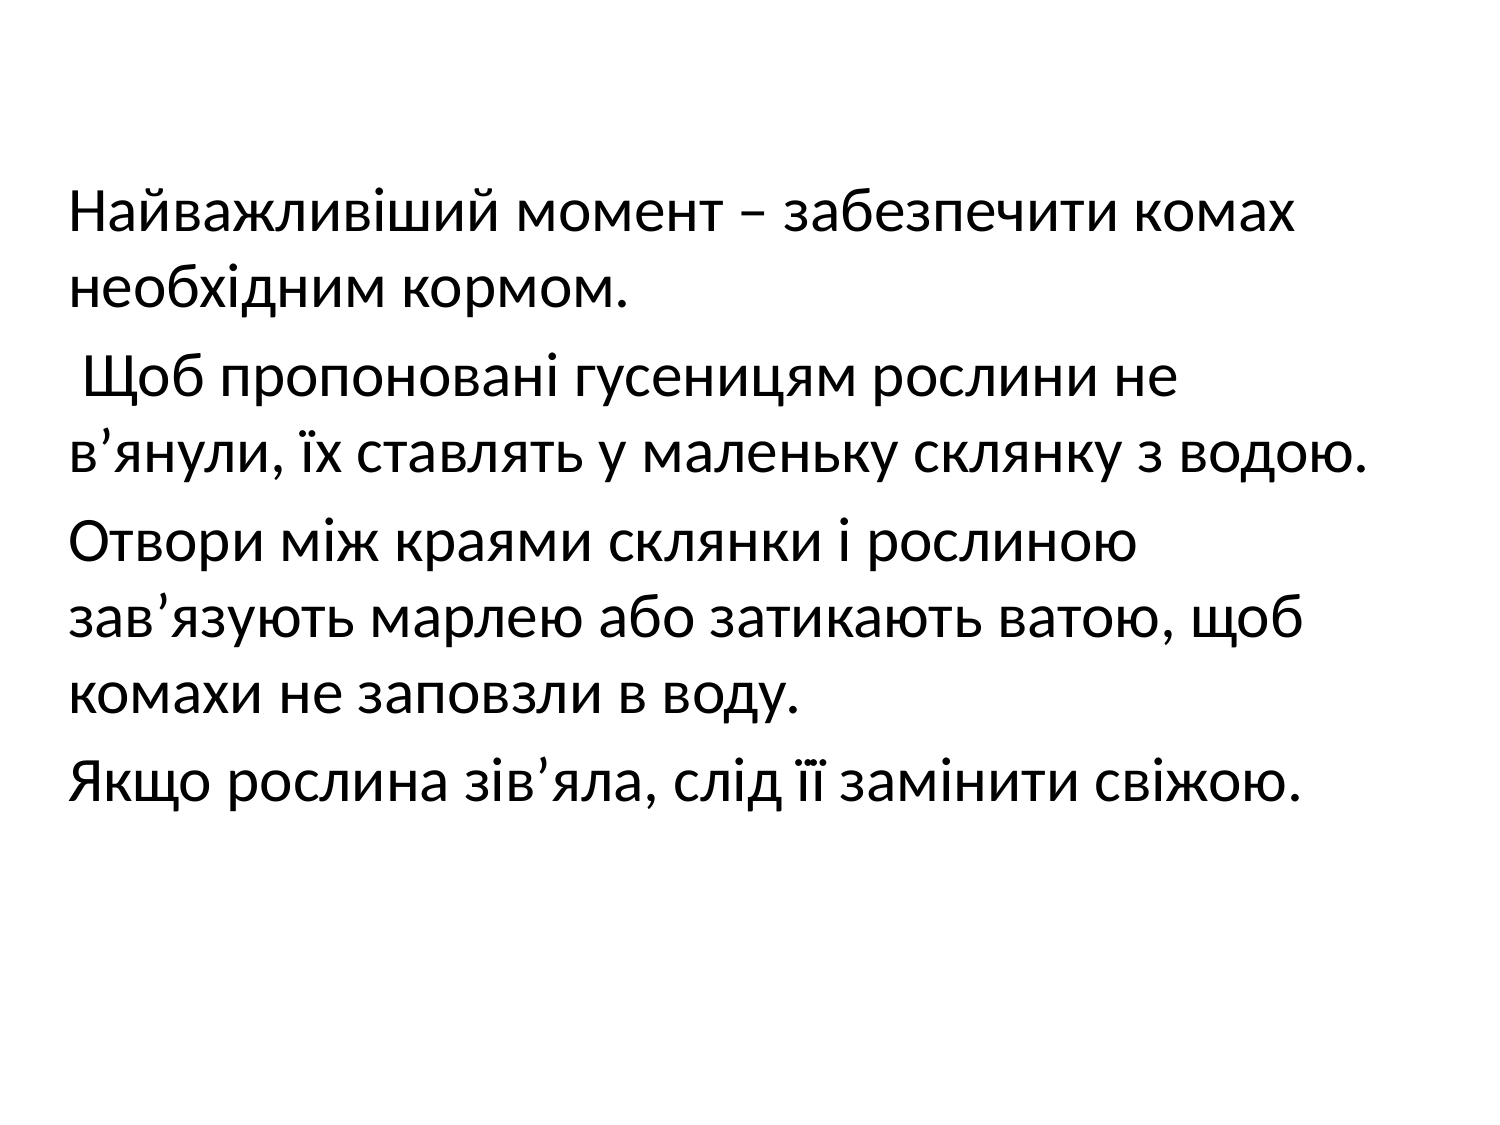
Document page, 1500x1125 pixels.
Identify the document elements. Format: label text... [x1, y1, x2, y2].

list Найважливіший момент – забезпечити комах необхідним кормом. Щоб пропоновані гусеницям рослини не в’янули, їх ставлять у маленьку склянку з водою. Отвори між краями склянки і рослиною зав’язують марлею або затикають ватою, щоб комахи не заповзли в воду. Якщо рослина зів’яла, слід її замінити свіжою. [53, 160, 1404, 904]
